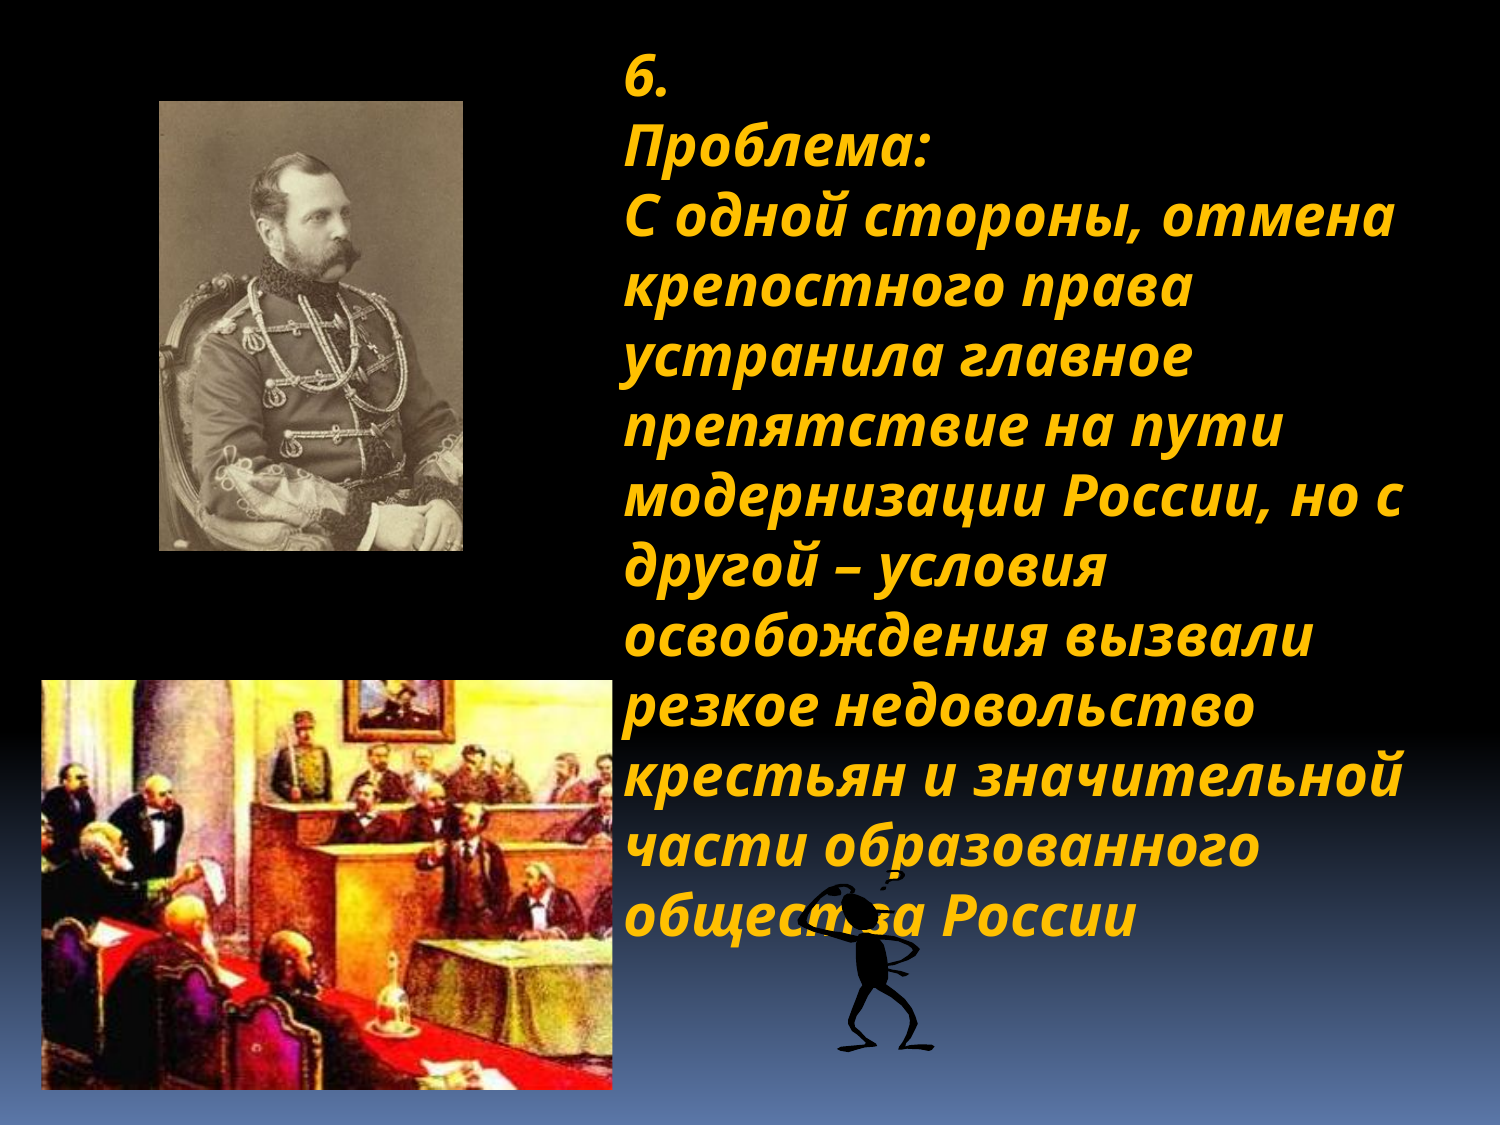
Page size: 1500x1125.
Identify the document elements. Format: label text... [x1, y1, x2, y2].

picture [40, 680, 613, 1090]
text_box 6. Проблема: С одной стороны, отмена крепостного права устранила главное препятствие на пути модернизации России, но с другой – условия освобождения вызвали резкое недовольство крестьян и значительной части образованного общества России [608, 30, 1468, 956]
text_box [796, 869, 936, 1053]
picture [158, 101, 463, 552]
